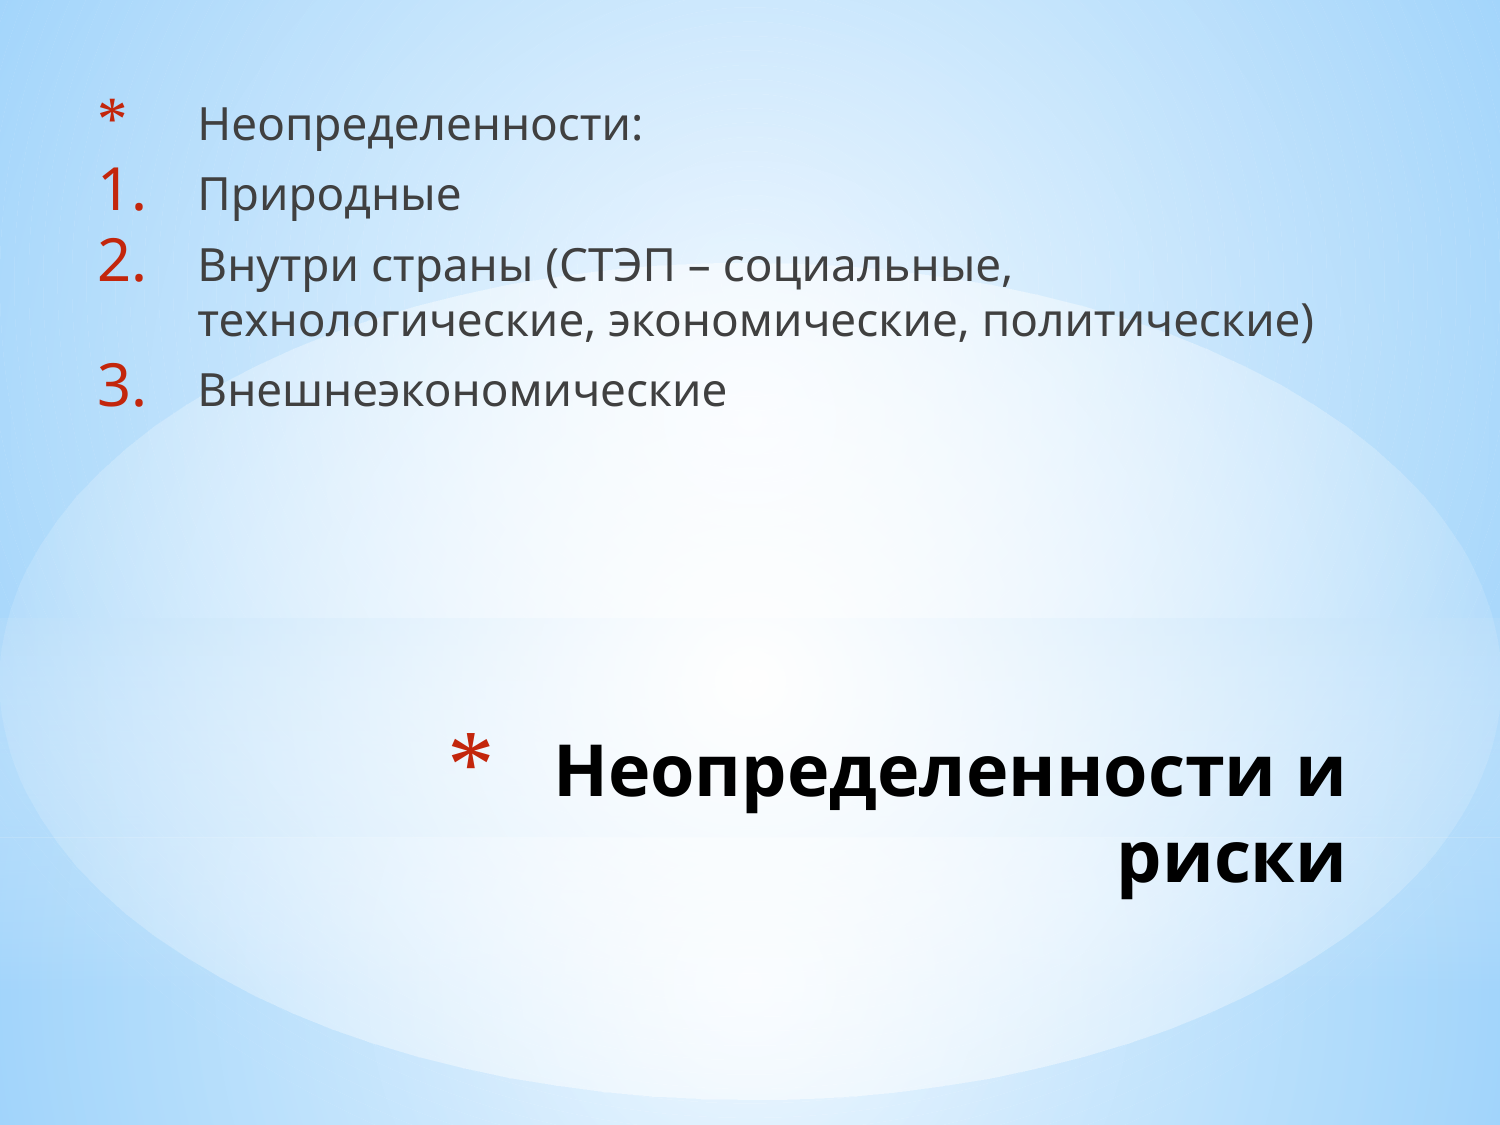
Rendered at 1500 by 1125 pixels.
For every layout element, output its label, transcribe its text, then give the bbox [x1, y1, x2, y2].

title Неопределенности и риски [294, 774, 1363, 905]
list Неопределенности: Природные Внутри страны (СТЭП – социальные, технологические, экономические, политические) Внешнеэкономические [82, 86, 1425, 774]
